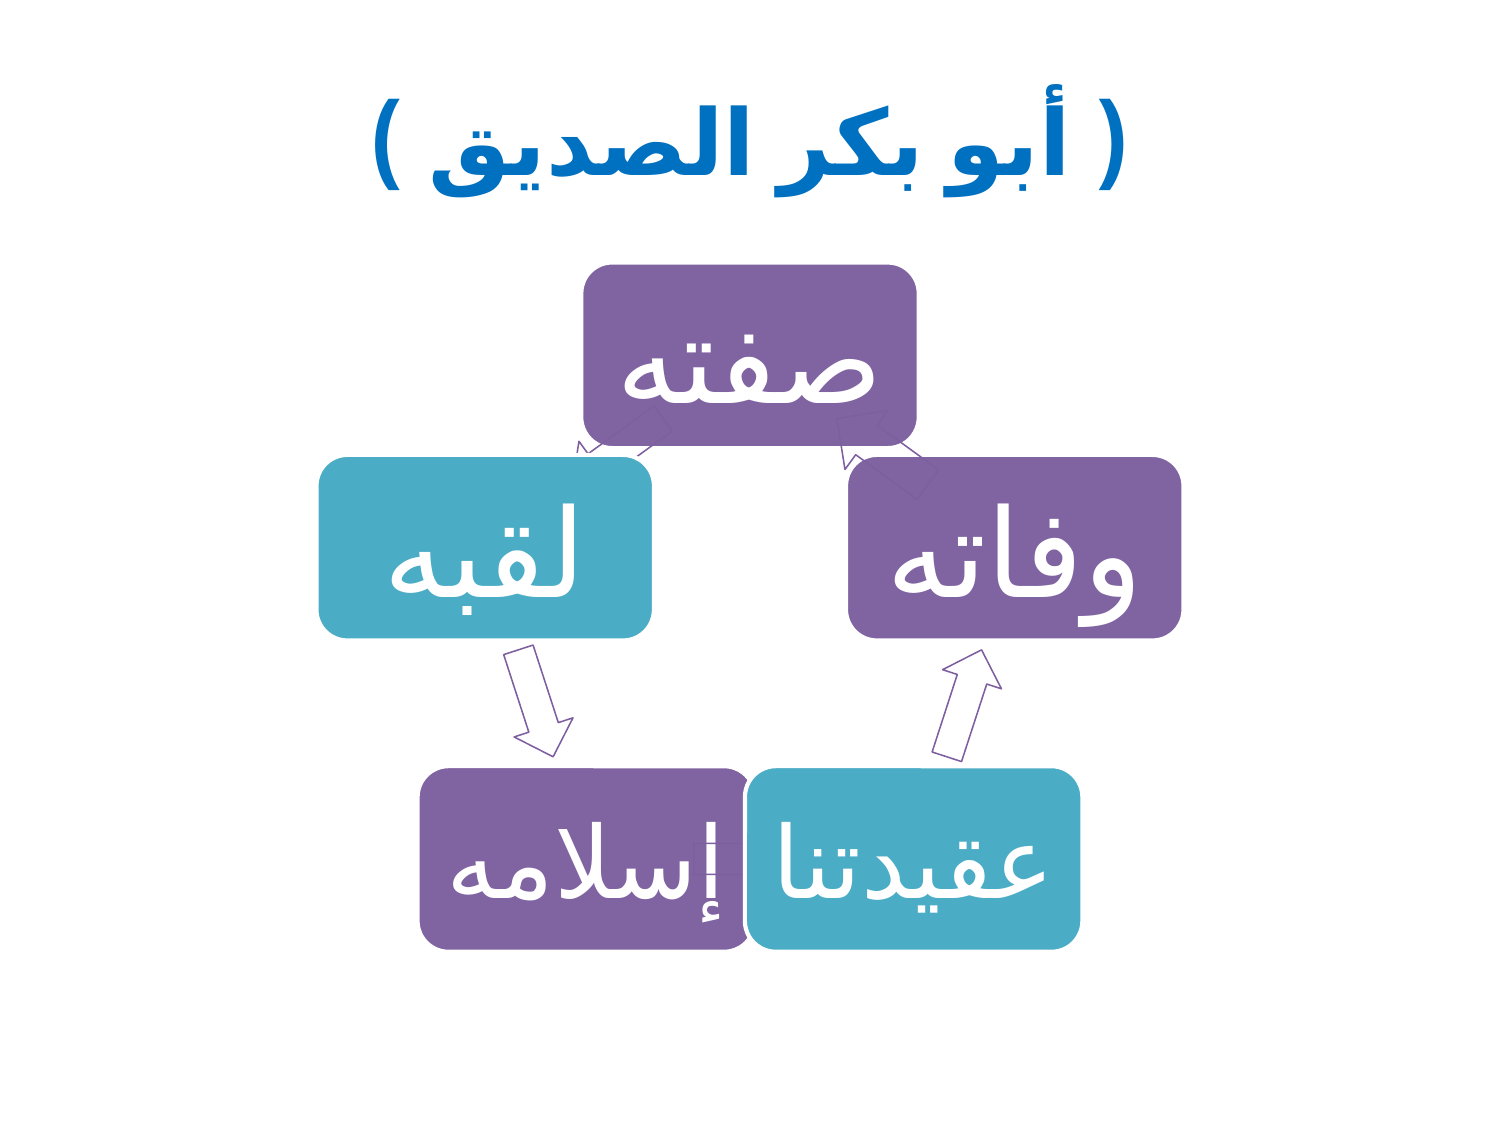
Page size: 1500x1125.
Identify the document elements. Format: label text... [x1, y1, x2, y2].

title ( أبو بكر الصديق ) [75, 45, 1425, 233]
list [74, 262, 1426, 1006]
